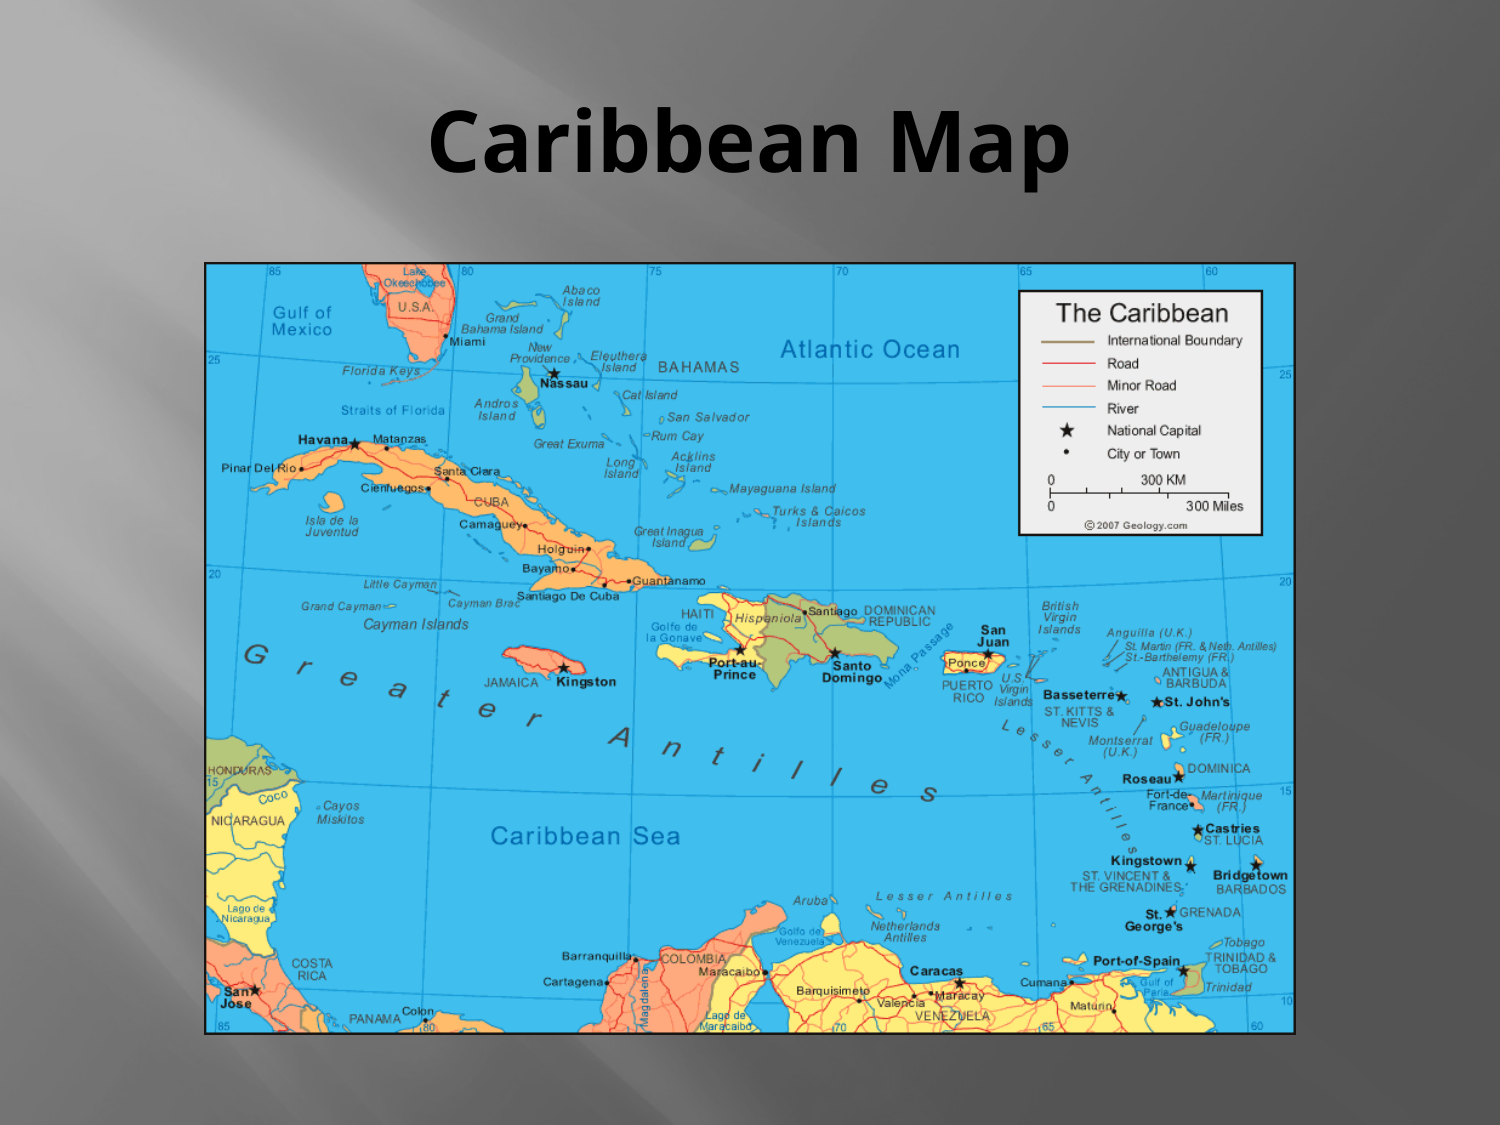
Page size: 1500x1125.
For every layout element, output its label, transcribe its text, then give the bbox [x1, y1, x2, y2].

title Caribbean Map [75, 45, 1425, 233]
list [204, 262, 1296, 1036]
